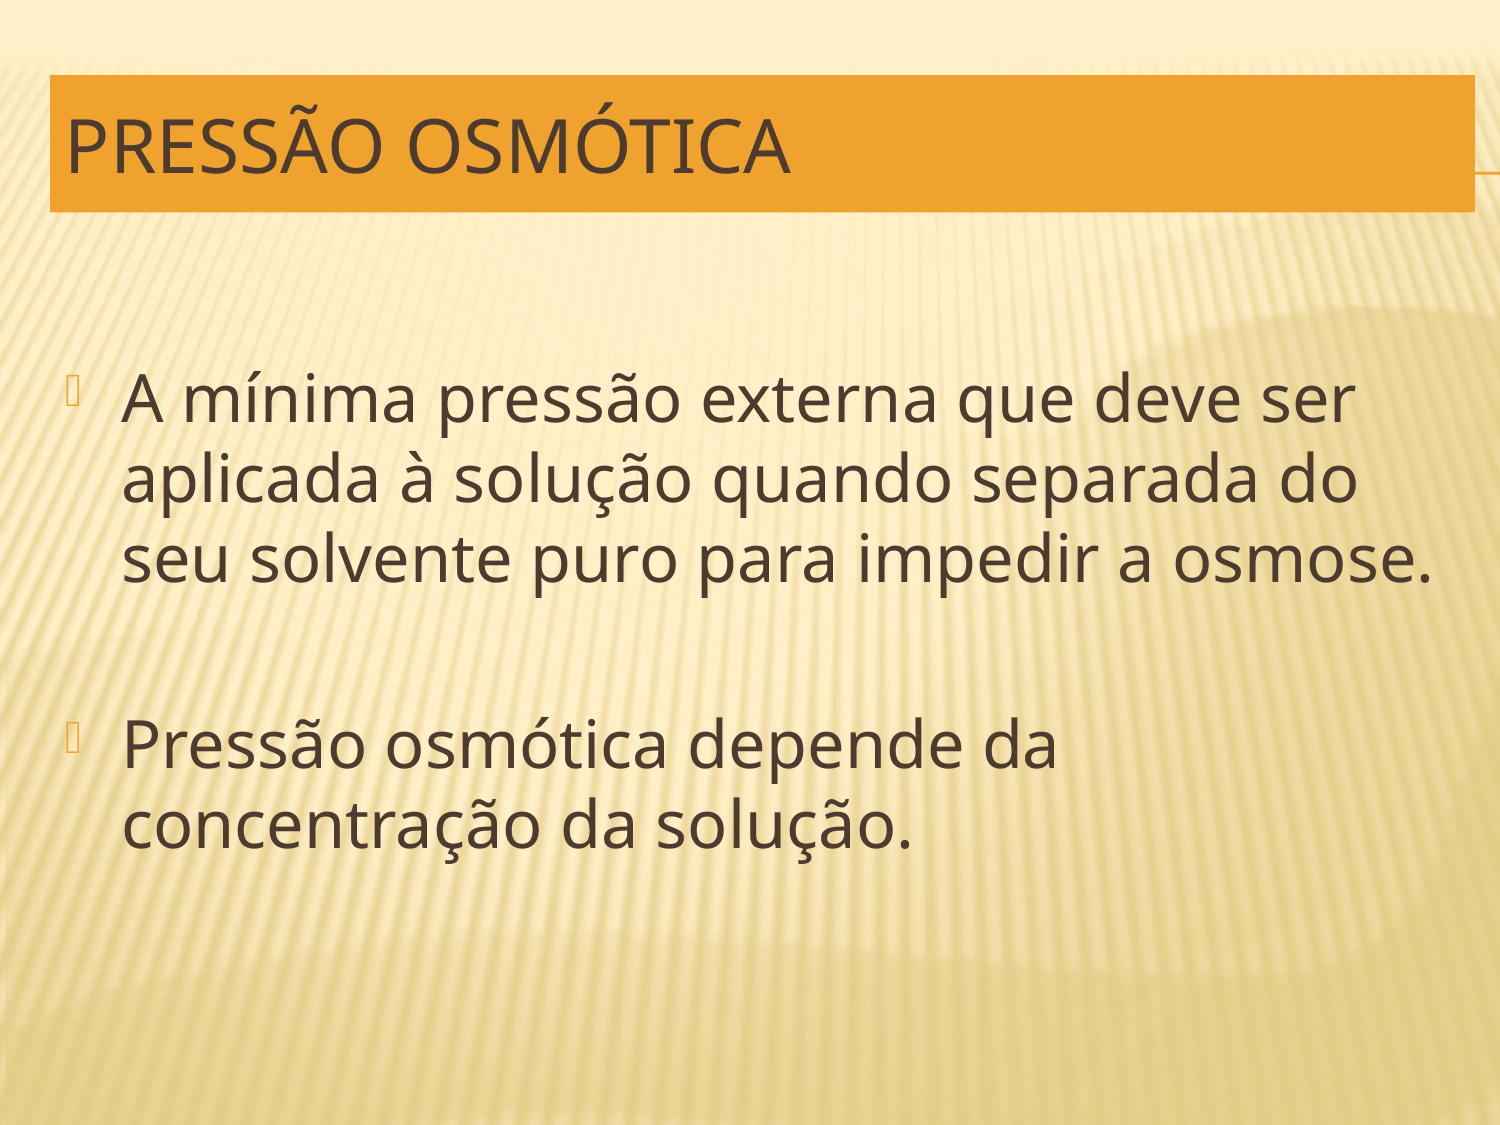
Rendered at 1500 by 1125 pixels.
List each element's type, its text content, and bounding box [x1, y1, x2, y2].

list A mínima pressão externa que deve ser aplicada à solução quando separada do seu solvente puro para impedir a osmose. Pressão osmótica depende da concentração da solução. [49, 254, 1476, 998]
title PRESSÃO OSMÓTICA [50, 75, 1475, 213]
